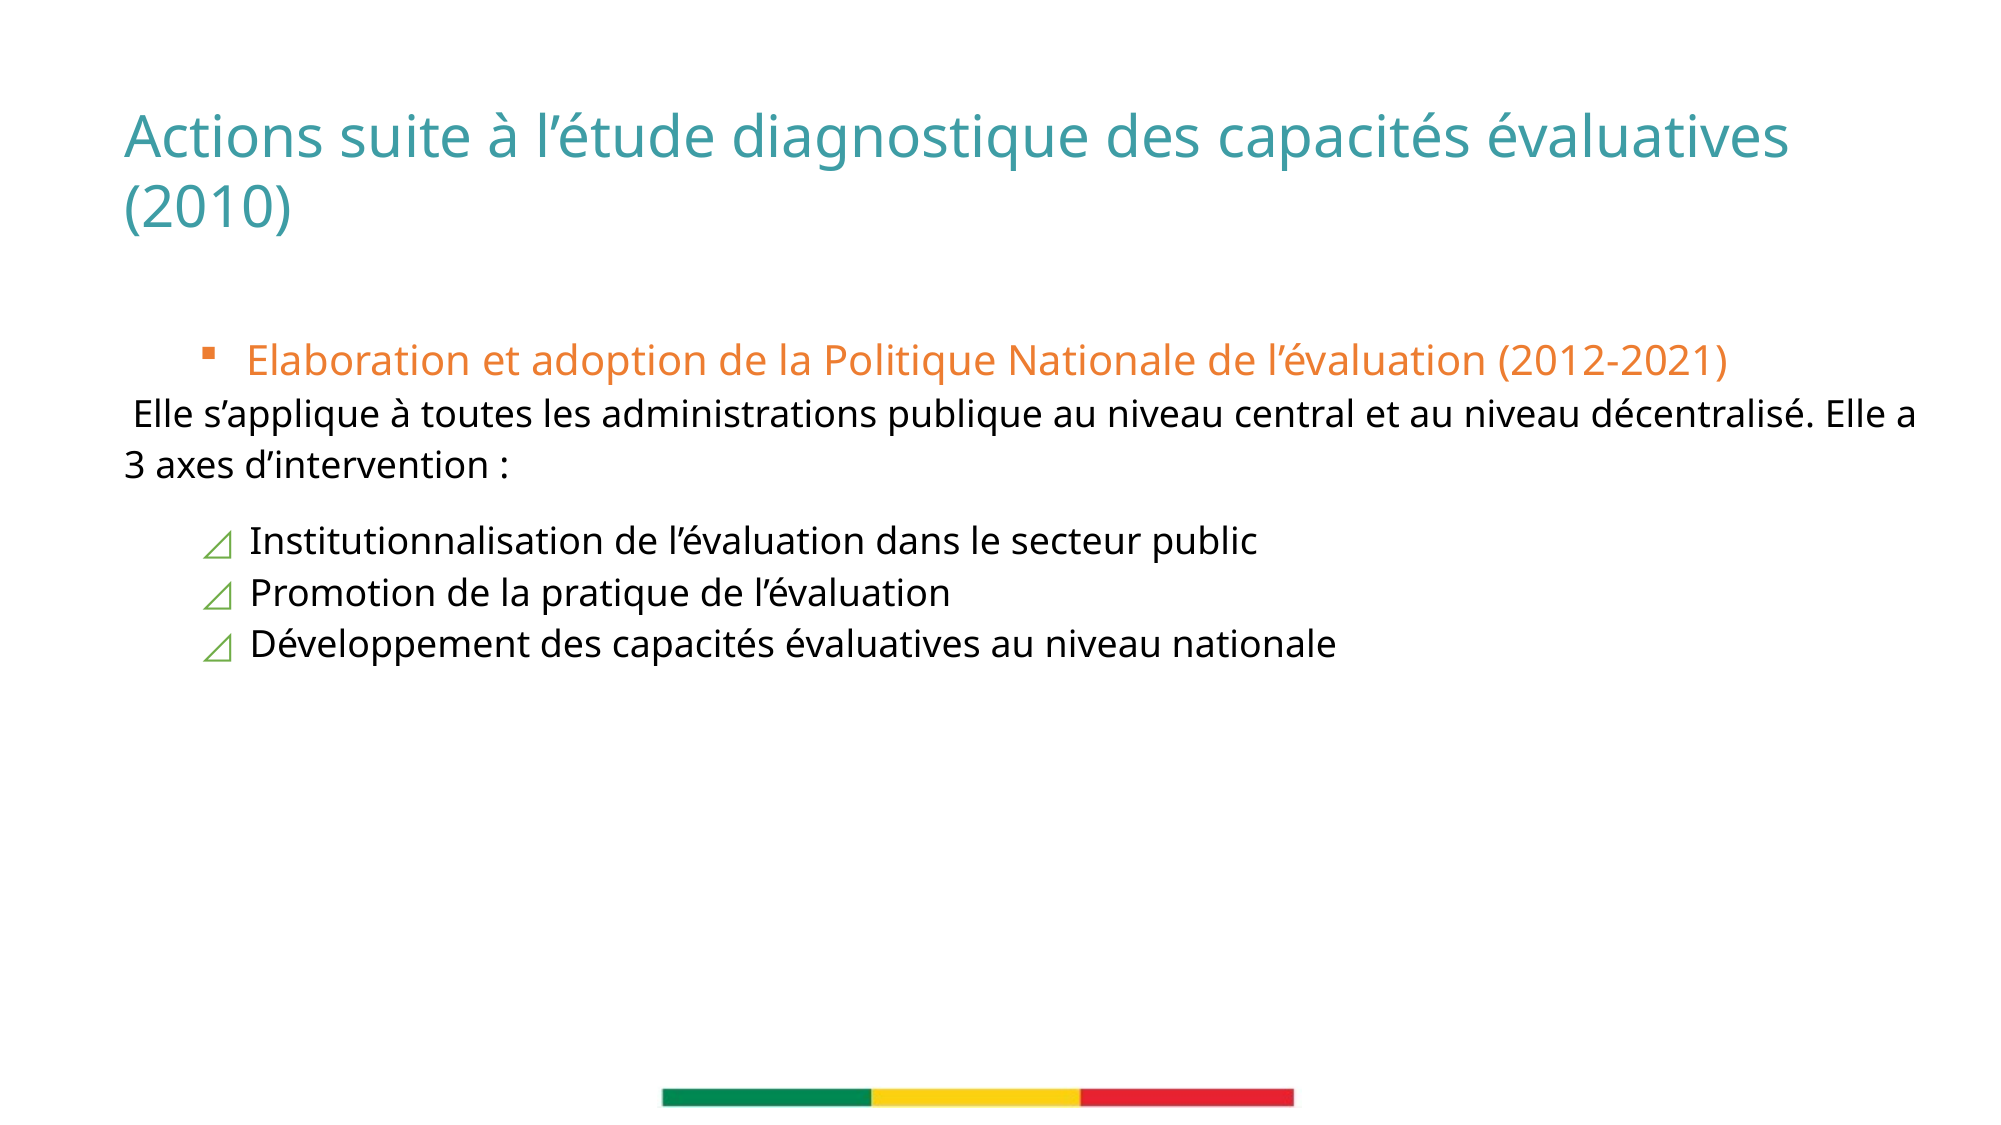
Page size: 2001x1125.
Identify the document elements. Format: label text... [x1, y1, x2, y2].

picture [657, 1085, 1302, 1108]
text_box Actions suite à l’étude diagnostique des capacités évaluatives (2010) Elaboration et adoption de la Politique Nationale de l’évaluation (2012-2021) Elle s’applique à toutes les administrations publique au niveau central et au niveau décentralisé. Elle a 3 axes d’intervention : Institutionnalisation de l’évaluation dans le secteur public Promotion de la pratique de l’évaluation Développement des capacités évaluatives au niveau nationale [109, 91, 1958, 1055]
